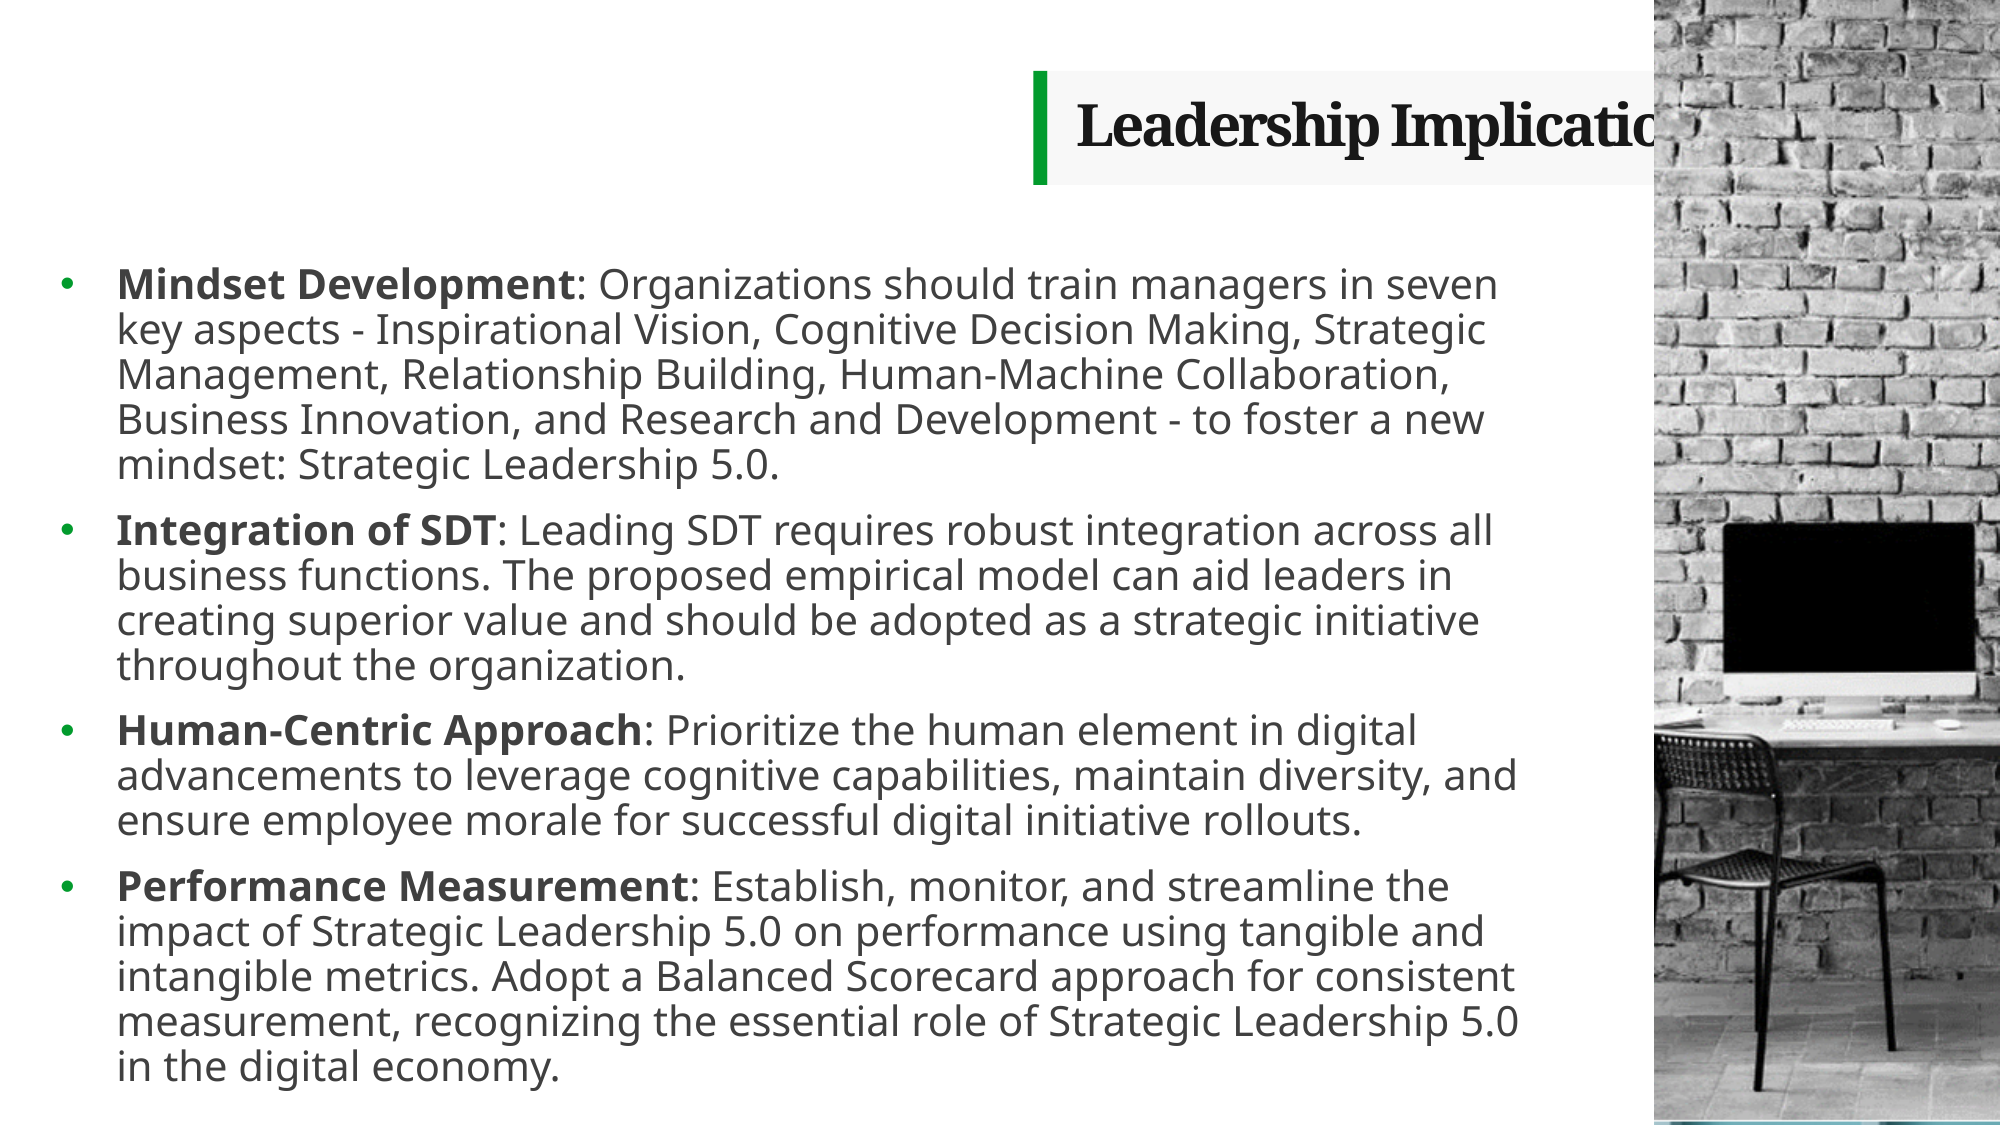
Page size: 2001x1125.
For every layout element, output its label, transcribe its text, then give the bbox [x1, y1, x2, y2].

text_box Mindset Development: Organizations should train managers in seven key aspects - Inspirational Vision, Cognitive Decision Making, Strategic Management, Relationship Building, Human-Machine Collaboration, Business Innovation, and Research and Development - to foster a new mindset: Strategic Leadership 5.0. Integration of SDT: Leading SDT requires robust integration across all business functions. The proposed empirical model can aid leaders in creating superior value and should be adopted as a strategic initiative throughout the organization. Human-Centric Approach: Prioritize the human element in digital advancements to leverage cognitive capabilities, maintain diversity, and ensure employee morale for successful digital initiative rollouts. Performance Measurement: Establish, monitor, and streamline the impact of Strategic Leadership 5.0 on performance using tangible and intangible metrics. Adopt a Balanced Scorecard approach for consistent measurement, recognizing the essential role of Strategic Leadership 5.0 in the digital economy. [45, 255, 1559, 1125]
picture [1654, 0, 2000, 1125]
title Leadership Implications [1047, 70, 1654, 185]
